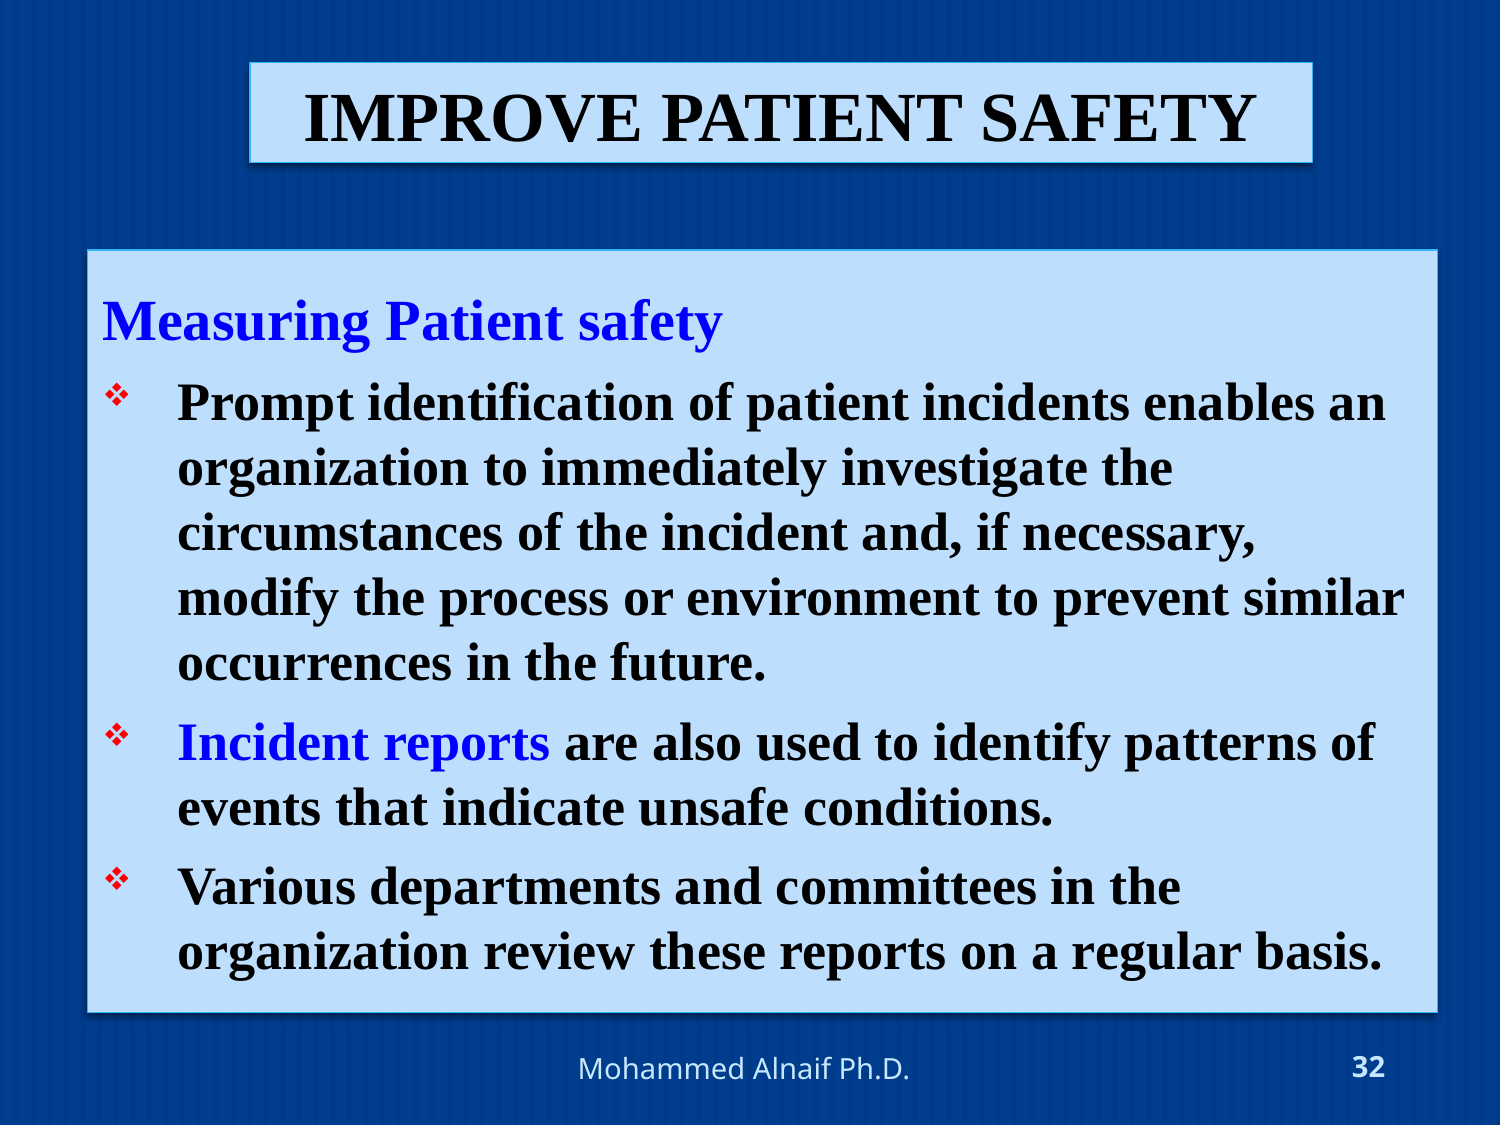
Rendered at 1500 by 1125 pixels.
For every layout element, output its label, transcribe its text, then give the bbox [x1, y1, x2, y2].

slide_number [12, 995, 350, 1108]
title improve patient safety [249, 62, 1313, 163]
footer Mohammed Alnaif Ph.D. [525, 1037, 925, 1098]
slide_number 32 [1299, 1037, 1438, 1100]
subtitle Measuring Patient safety Prompt identification of patient incidents enables an organization to immediately investigate the circumstances of the incident and, if necessary, modify the process or environment to prevent similar occurrences in the future. Incident reports are also used to identify patterns of events that indicate unsafe conditions. Various departments and committees in the organization review these reports on a regular basis. [87, 249, 1438, 1013]
